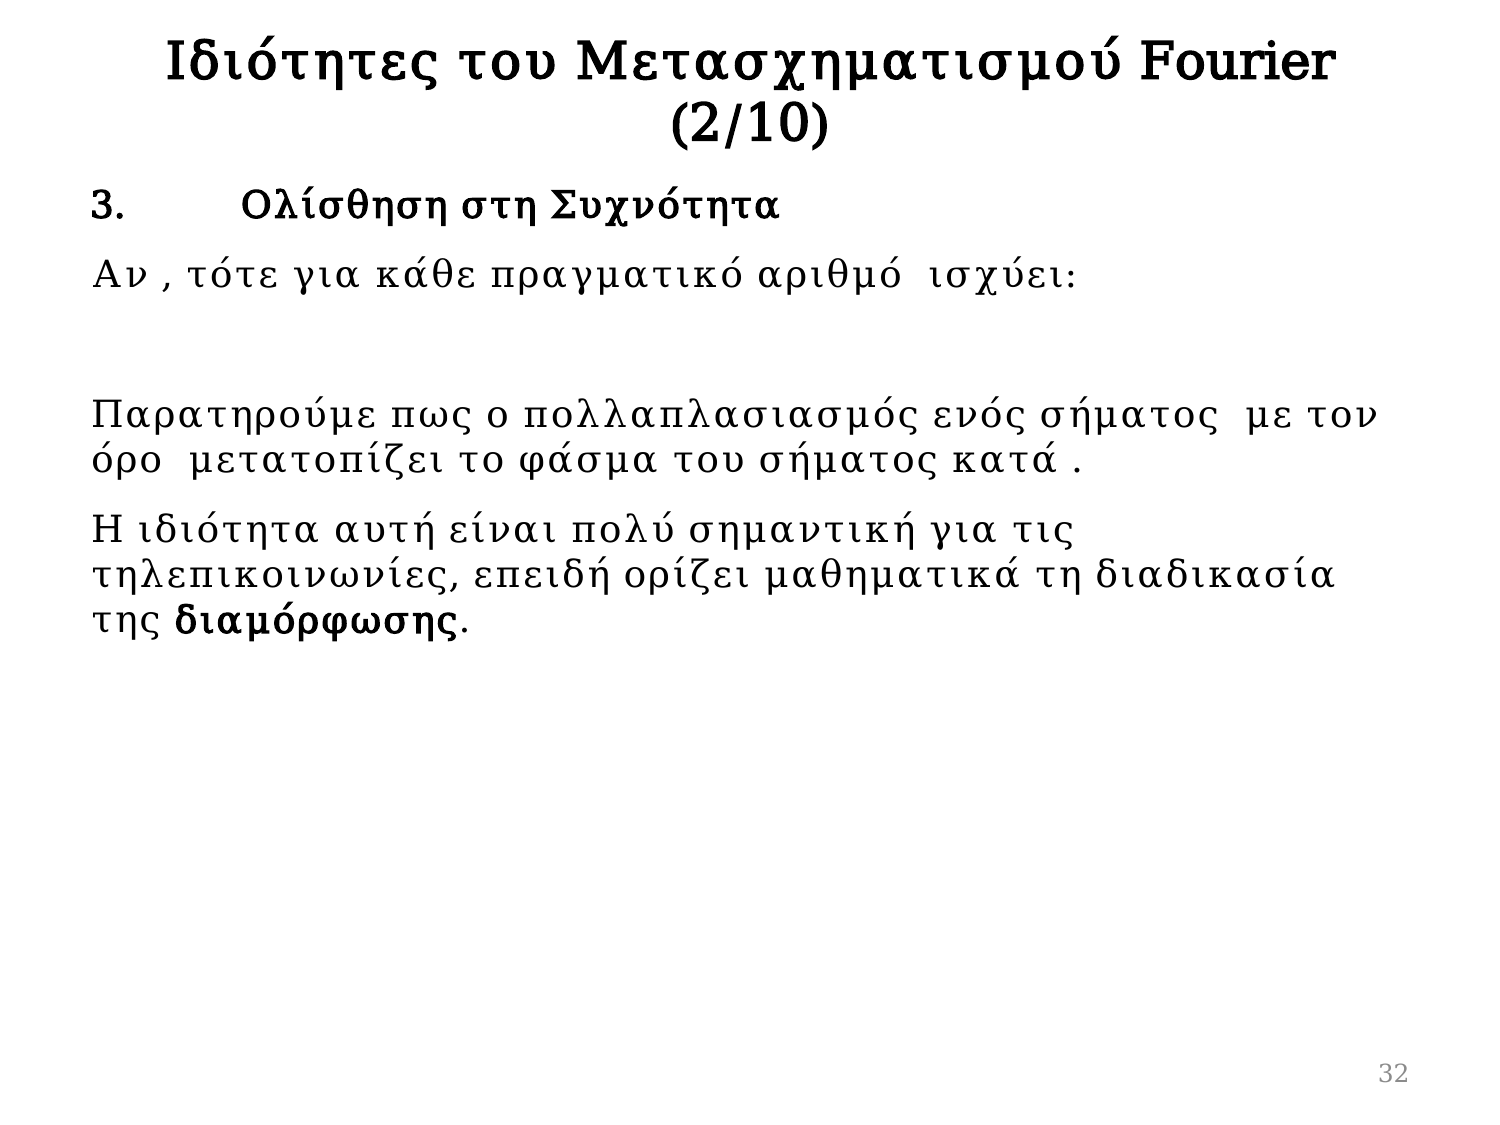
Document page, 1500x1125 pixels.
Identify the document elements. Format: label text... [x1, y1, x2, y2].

slide_number 32 [1222, 1042, 1425, 1103]
title Ιδιότητες του Μετασχηματισμού Fourier (2/10) [75, 19, 1425, 159]
